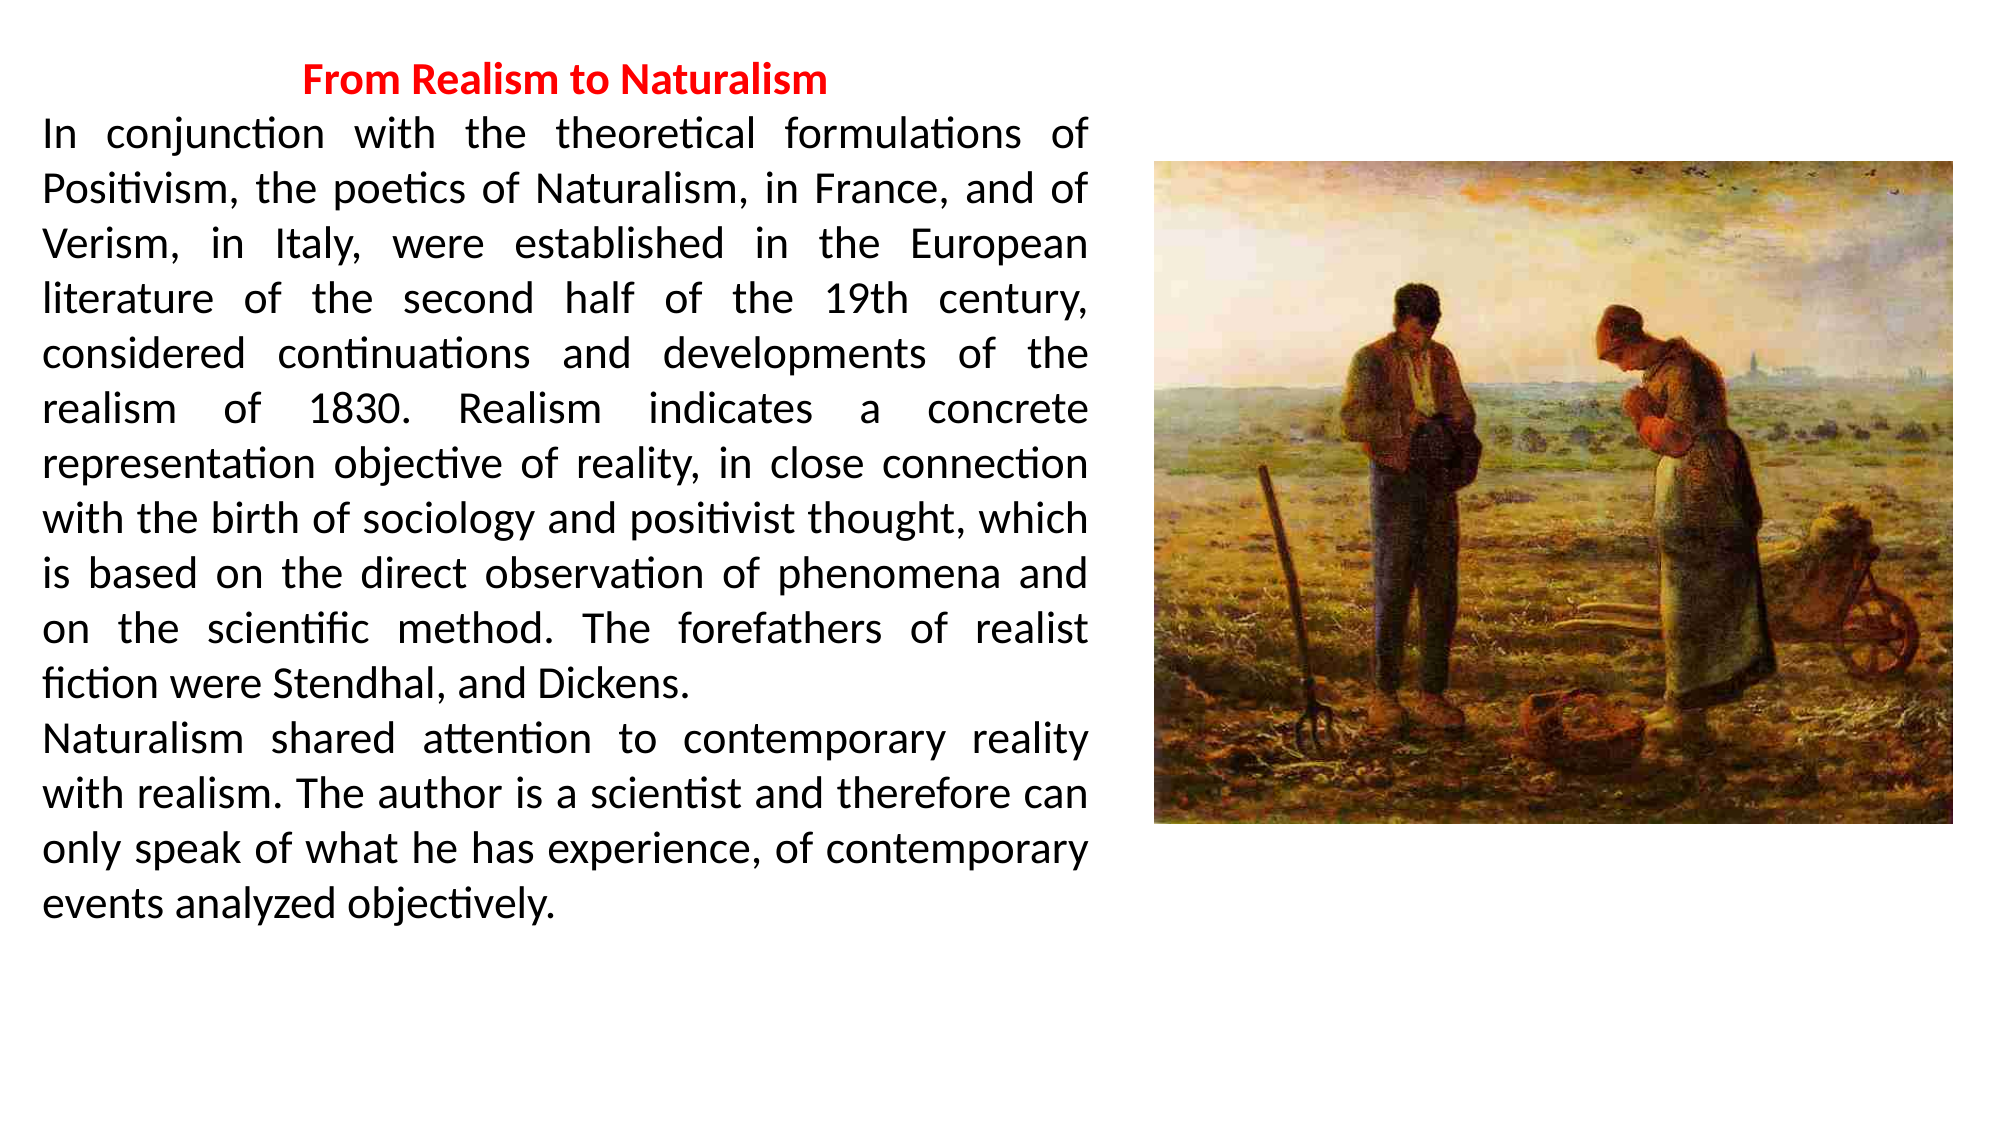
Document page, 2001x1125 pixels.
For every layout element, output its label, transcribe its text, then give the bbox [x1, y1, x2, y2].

text_box From Realism to Naturalism In conjunction with the theoretical formulations of Positivism, the poetics of Naturalism, in France, and of Verism, in Italy, were established in the European literature of the second half of the 19th century, considered continuations and developments of the realism of 1830. Realism indicates a concrete representation objective of reality, in close connection with the birth of sociology and positivist thought, which is based on the direct observation of phenomena and on the scientific method. The forefathers of realist fiction were Stendhal, and Dickens. Naturalism shared attention to contemporary reality with realism. The author is a scientist and therefore can only speak of what he has experience, of contemporary events analyzed objectively. [27, 40, 1105, 936]
picture [1154, 161, 1953, 824]
